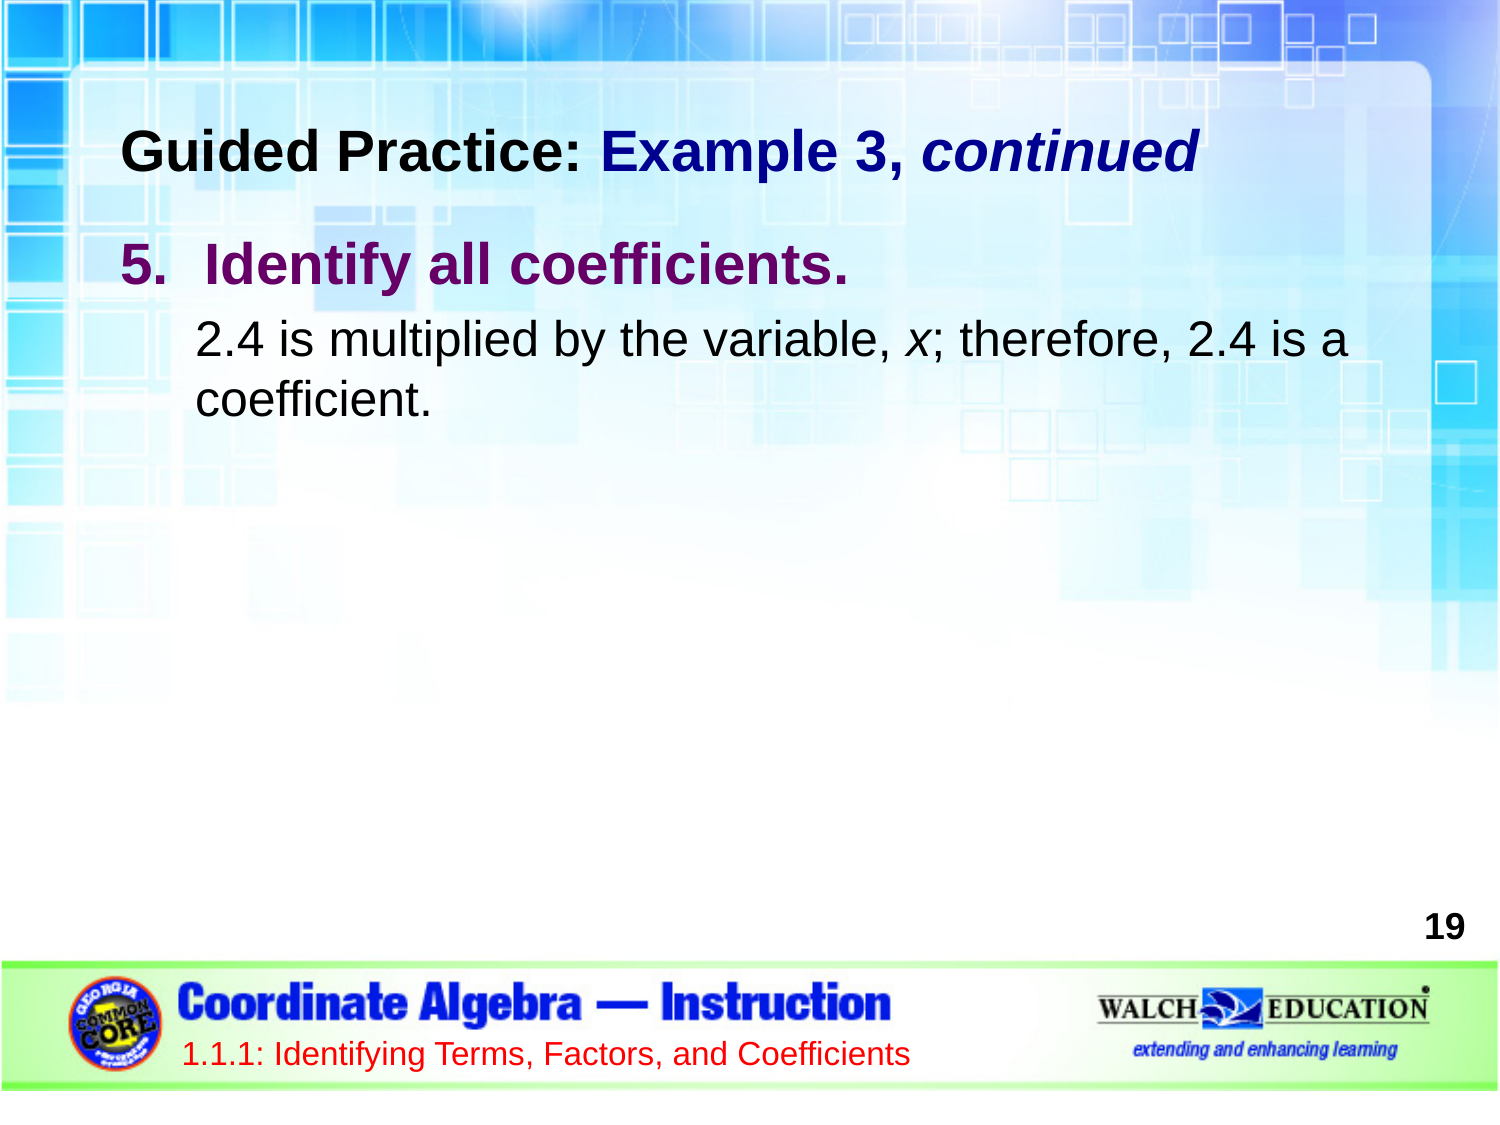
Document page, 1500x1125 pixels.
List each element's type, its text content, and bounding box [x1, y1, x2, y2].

slide_number 19 [1361, 901, 1481, 949]
list 1.1.1: Identifying Terms, Factors, and Coefficients [166, 1024, 1074, 1068]
subtitle Guided Practice: Example 3, continued Identify all coefficients. 2.4 is multiplied by the variable, x; therefore, 2.4 is a coefficient. [105, 105, 1394, 925]
picture [1, 0, 1500, 1091]
